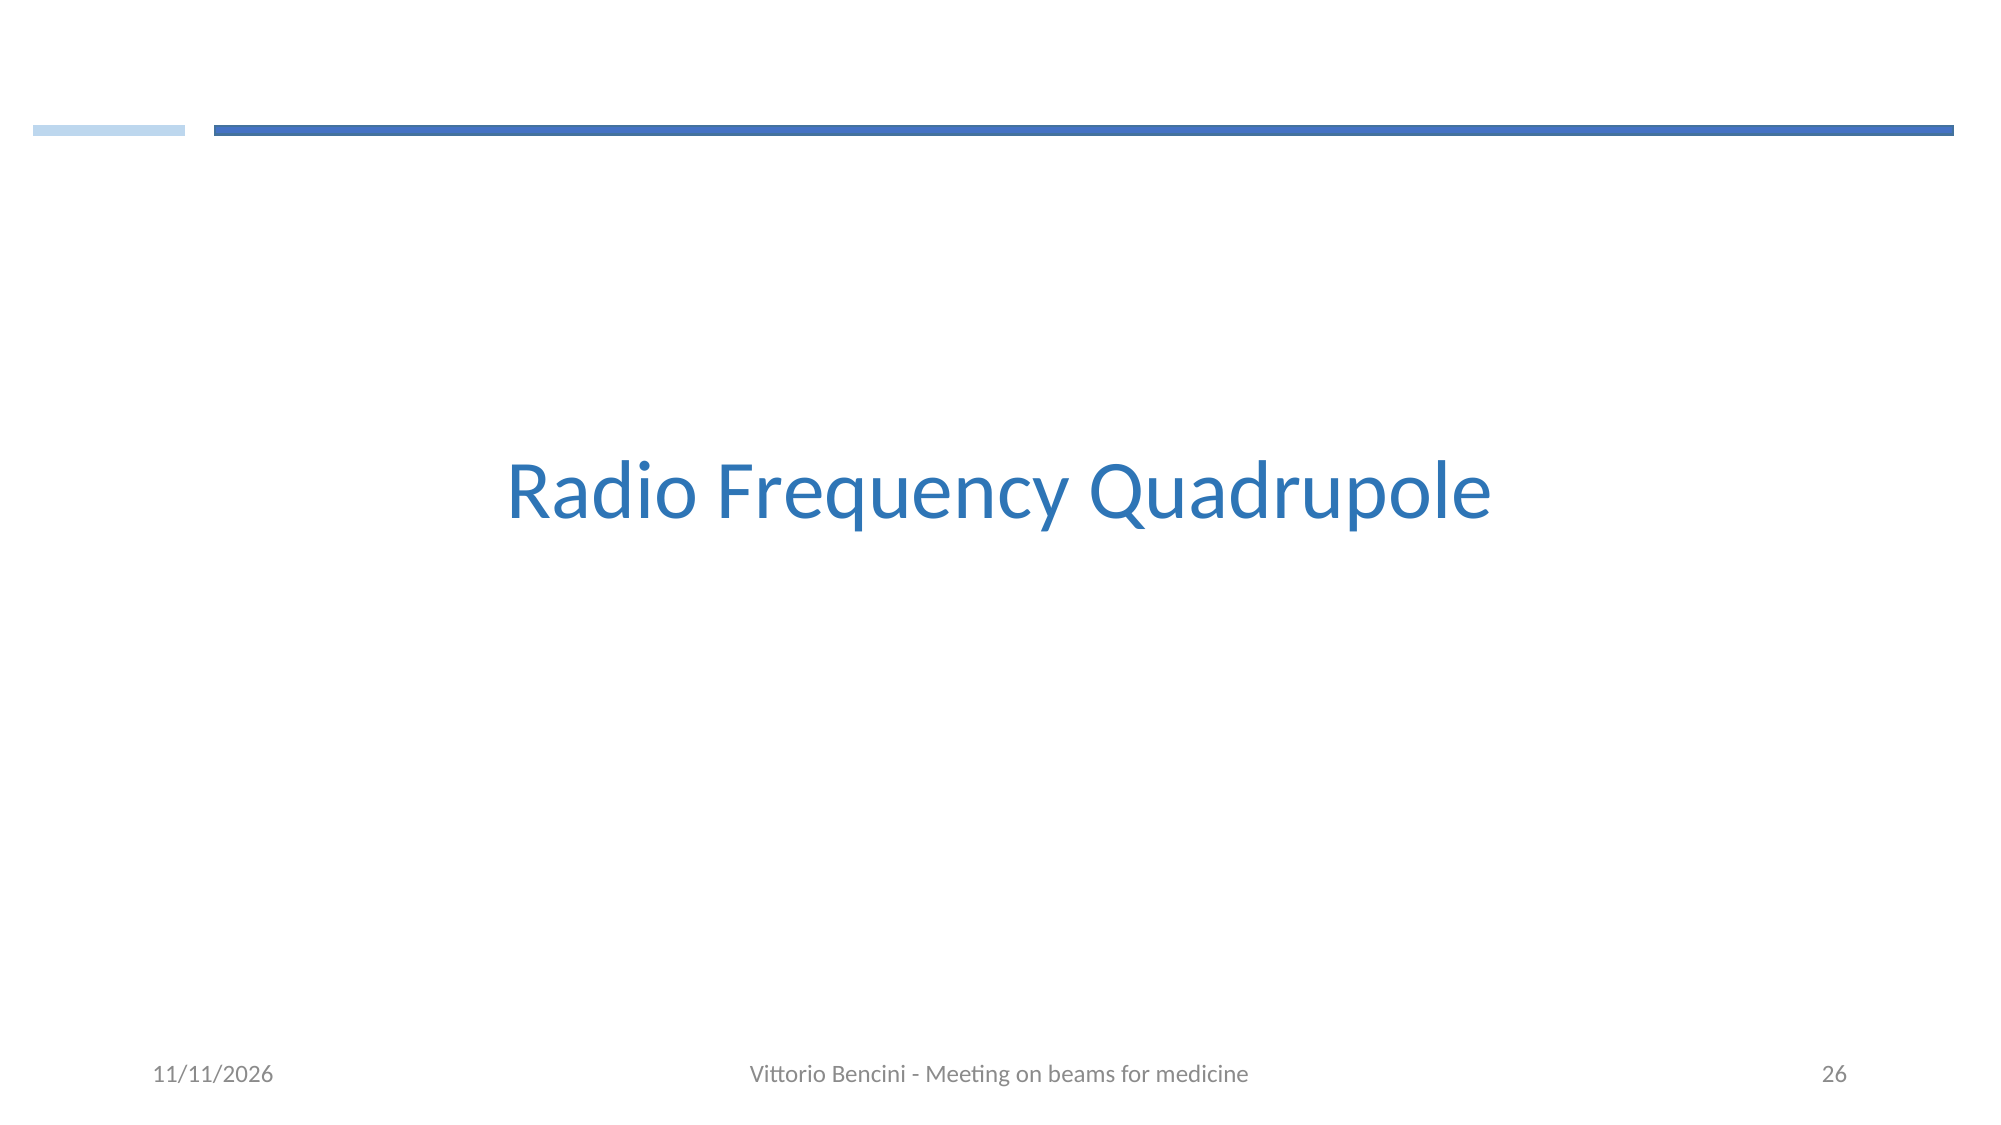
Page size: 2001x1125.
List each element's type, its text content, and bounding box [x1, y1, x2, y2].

slide_number 26 [1412, 1042, 1863, 1103]
text_box [33, 125, 185, 136]
text_box Radio Frequency Quadrupole [272, 428, 1727, 543]
footer Vittorio Bencini - Meeting on beams for medicine [662, 1042, 1338, 1103]
text_box [214, 125, 1954, 136]
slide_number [137, 1042, 588, 1103]
